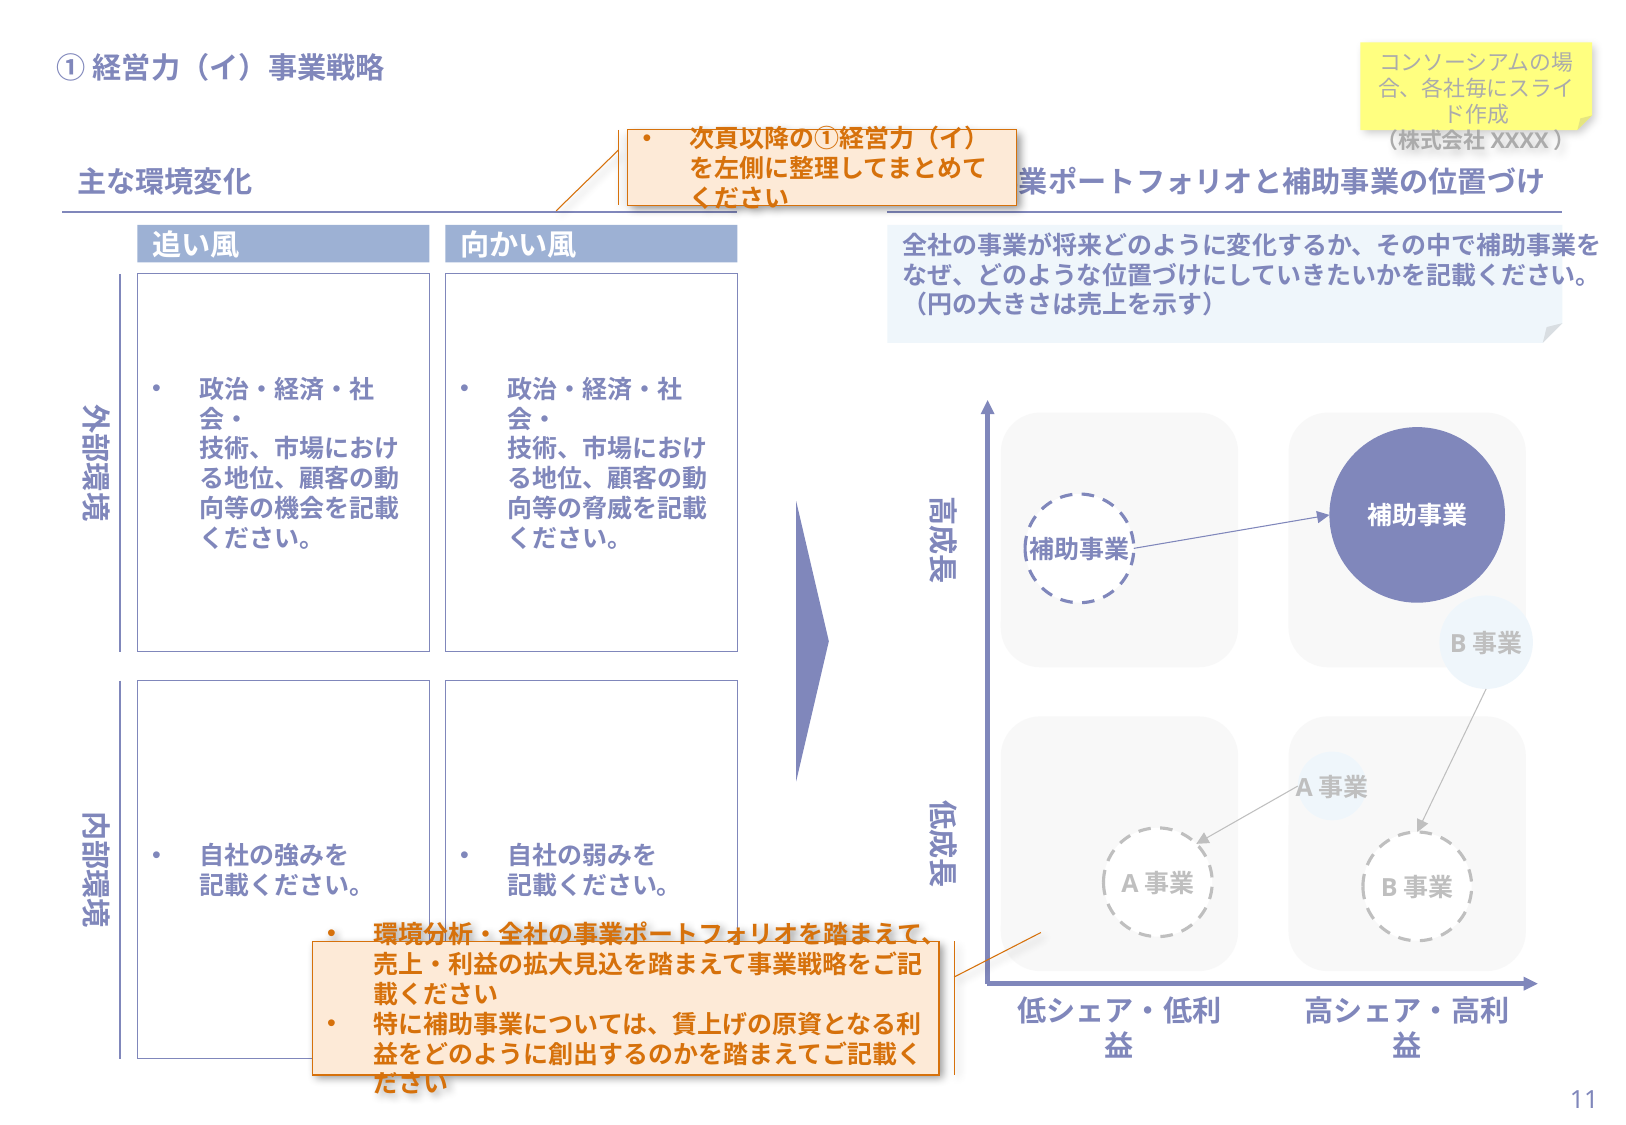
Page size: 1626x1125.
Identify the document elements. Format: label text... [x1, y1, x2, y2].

text_box 環境分析・全社の事業ポートフォリオを踏まえて、売上・利益の拡大見込を踏まえて事業戦略をご記載ください 特に補助事業については、賃上げの原資となる利益をどのように創出するのかを踏まえてご記載ください [312, 941, 940, 1076]
text_box 経営者 [324, 932, 345, 941]
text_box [1417, 688, 1487, 833]
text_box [1133, 514, 1330, 549]
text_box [987, 400, 1538, 984]
text_box 次頁以降の①経営力（イ）を左側に整理してまとめてください [627, 129, 1017, 206]
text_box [887, 149, 1563, 213]
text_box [74, 680, 120, 1059]
text_box [0, 0, 1625, 1125]
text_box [62, 149, 738, 213]
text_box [1196, 785, 1298, 844]
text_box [74, 273, 120, 652]
